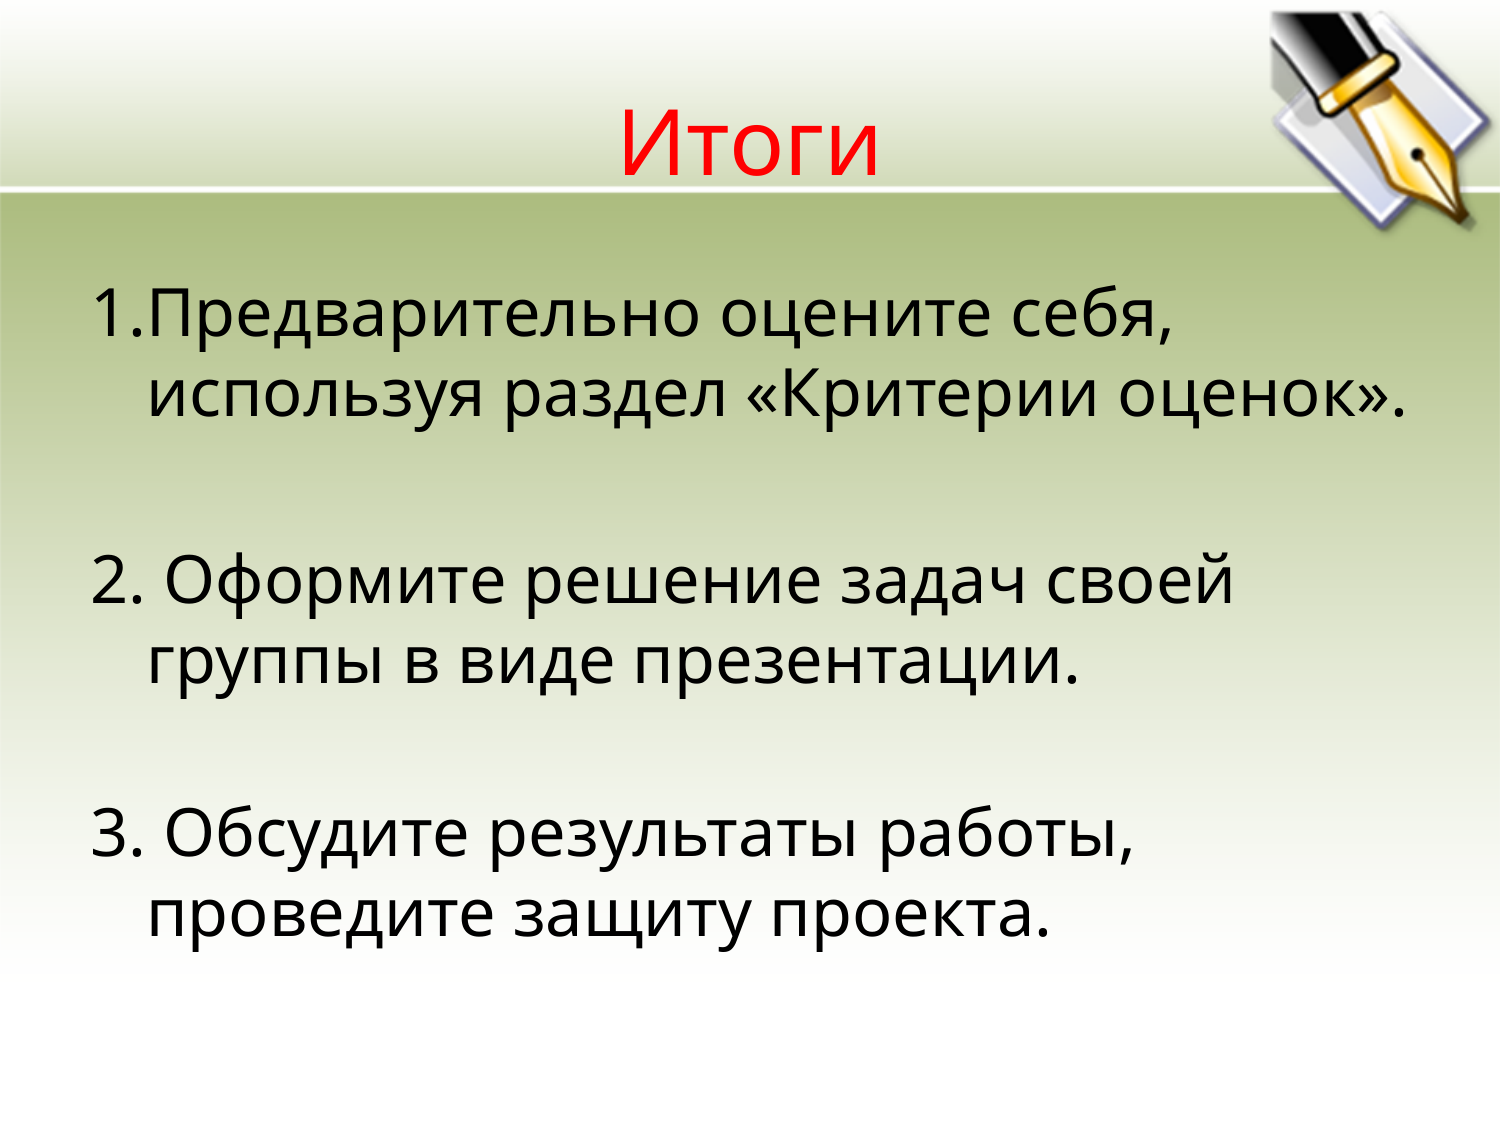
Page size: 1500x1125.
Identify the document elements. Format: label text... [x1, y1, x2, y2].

picture [0, 0, 1500, 1125]
list 1.Предварительно оцените себя, используя раздел «Критерии оценок». 2. Оформите решение задач своей группы в виде презентации. 3. Обсудите результаты работы, проведите защиту проекта. [74, 262, 1426, 1006]
title Итоги [74, 44, 1426, 233]
